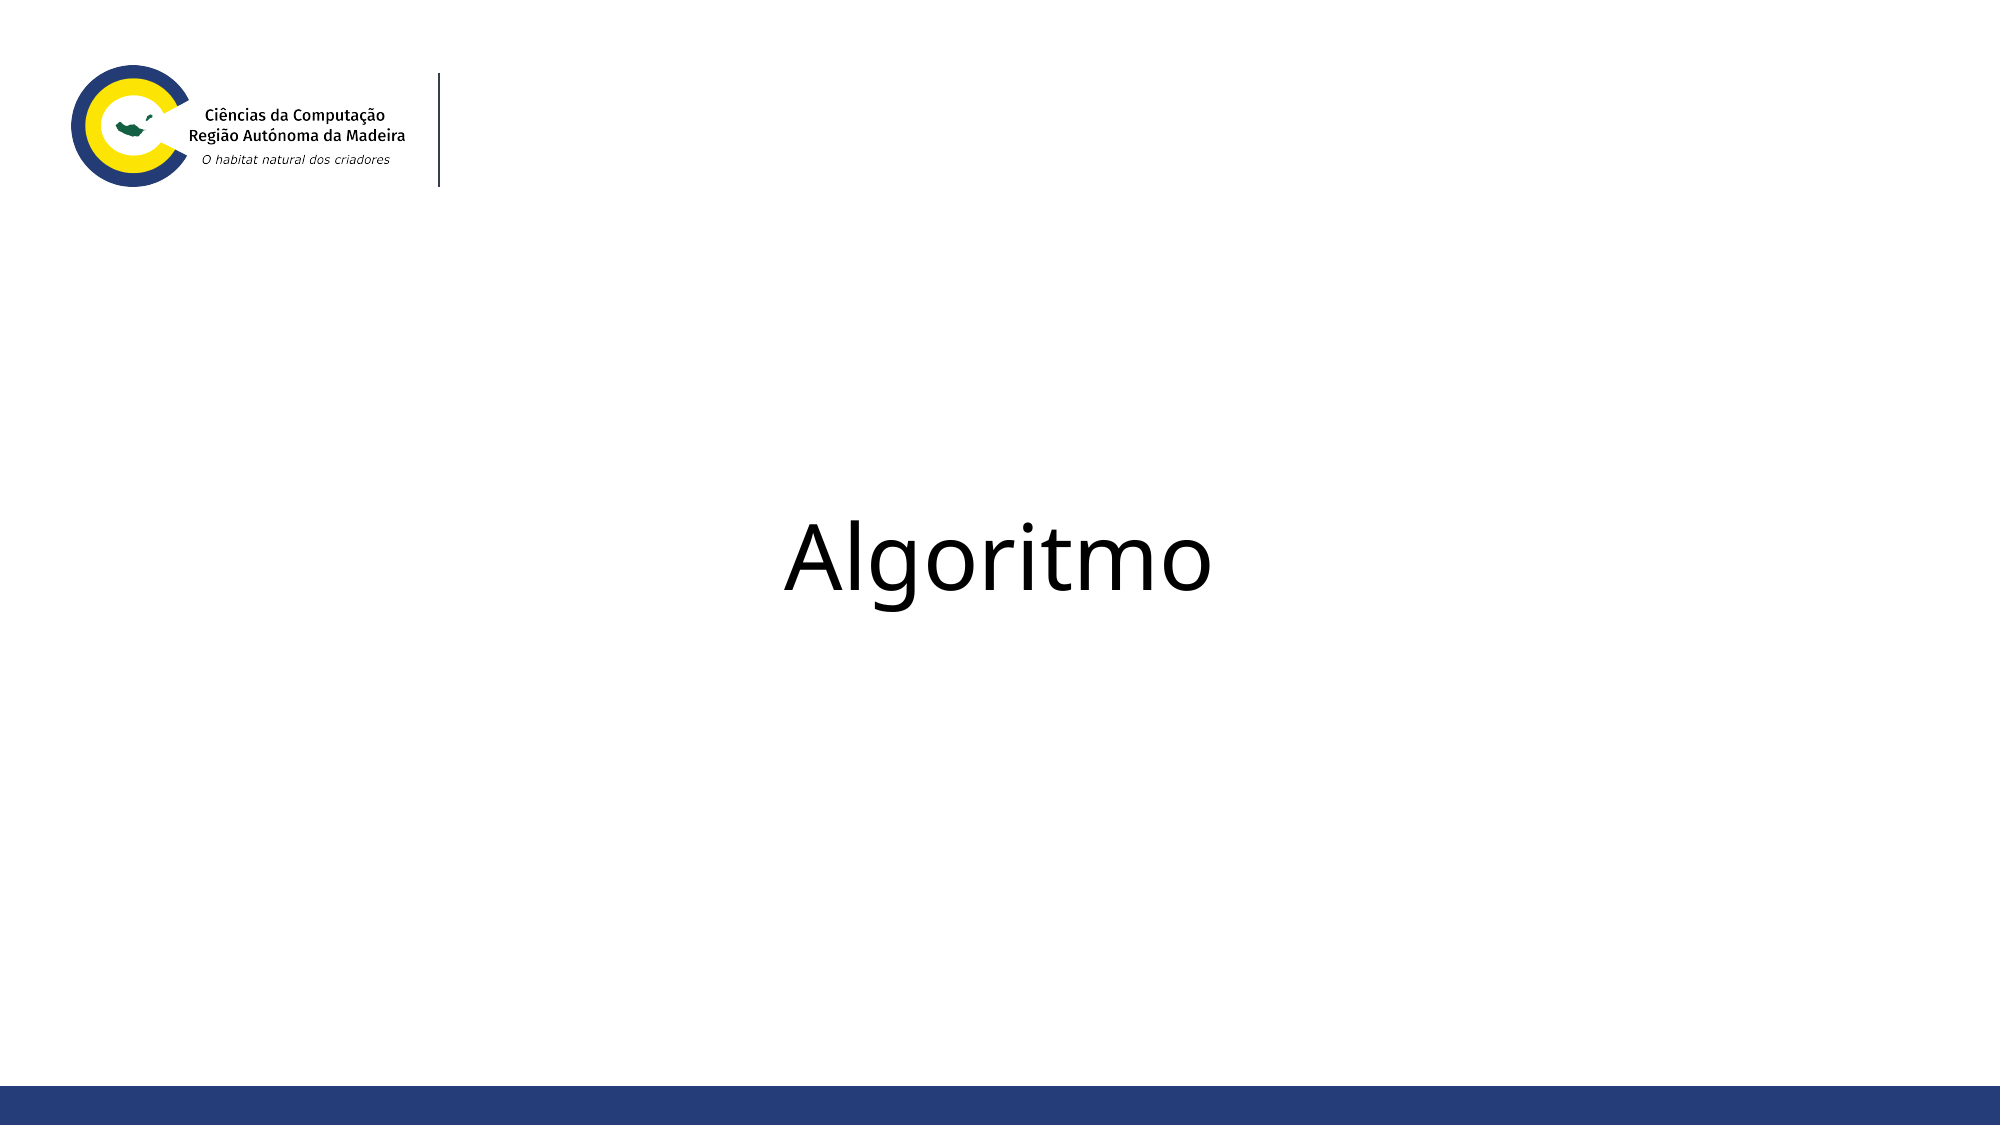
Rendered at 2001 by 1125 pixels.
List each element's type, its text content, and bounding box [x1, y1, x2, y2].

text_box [71, 65, 440, 188]
text_box [0, 1085, 2000, 1125]
text_box Algoritmo [769, 491, 1231, 617]
